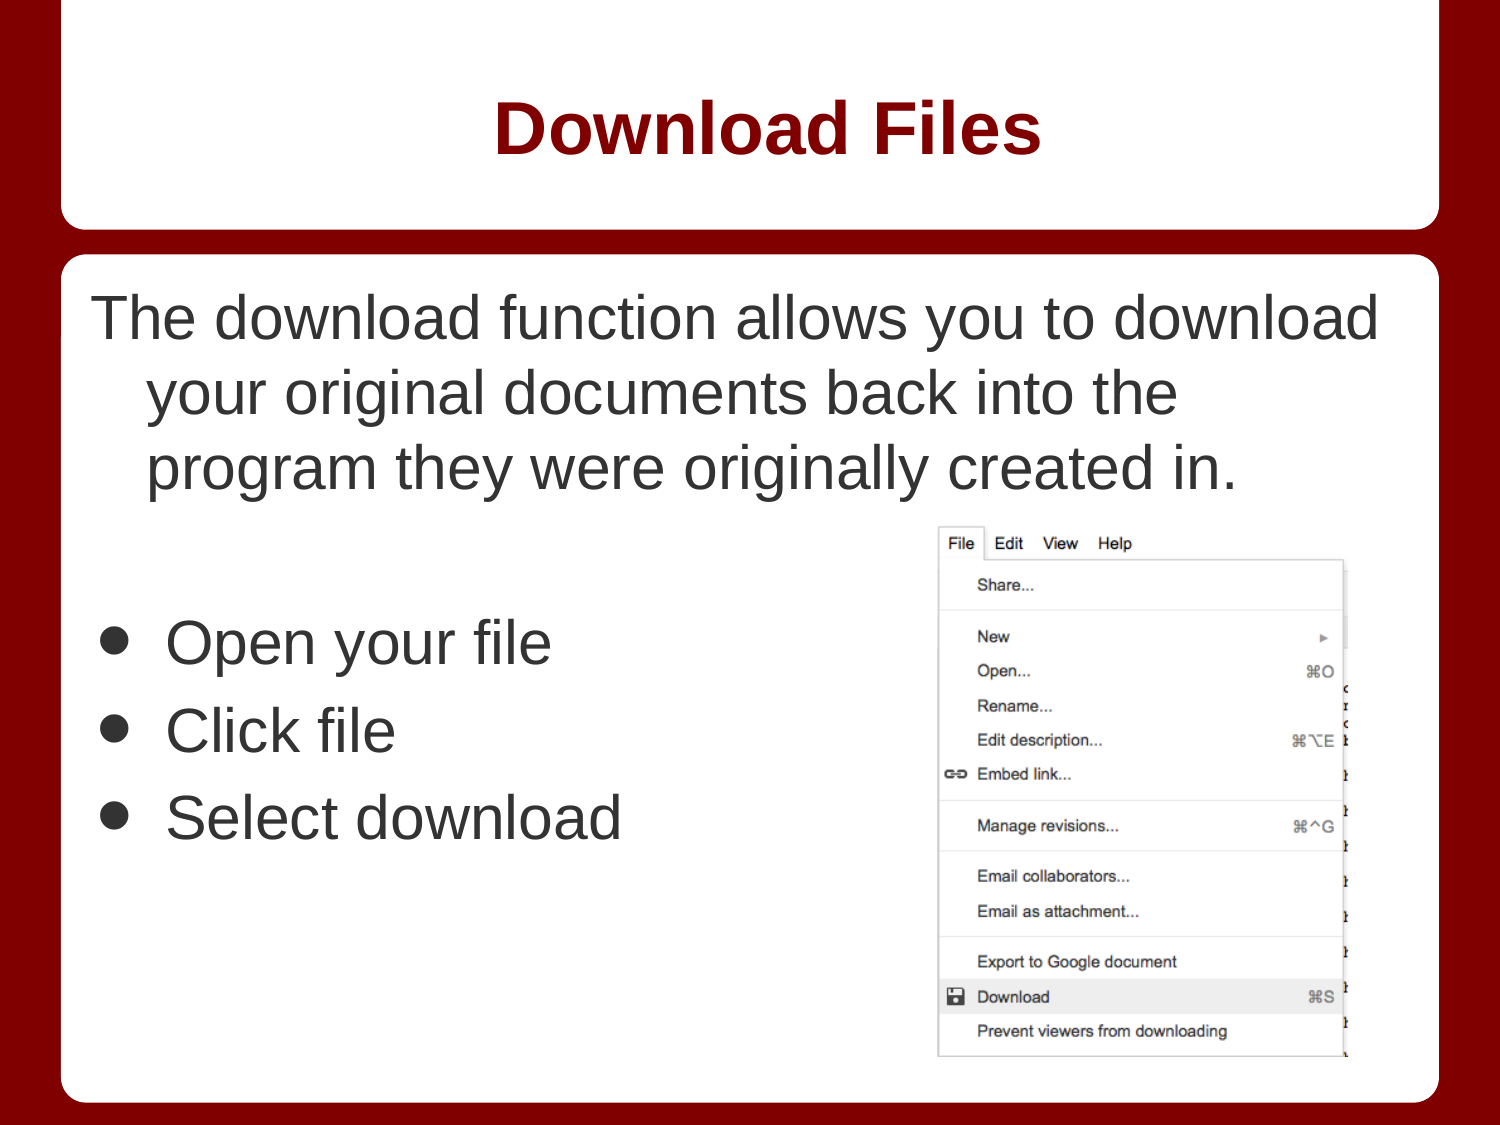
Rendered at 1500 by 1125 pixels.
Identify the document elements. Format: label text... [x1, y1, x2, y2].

text_box [937, 525, 1349, 1057]
title Download Files [75, 15, 1425, 234]
list The download function allows you to download your original documents back into the program they were originally created in. Open your file Click file Select download [75, 262, 1425, 931]
